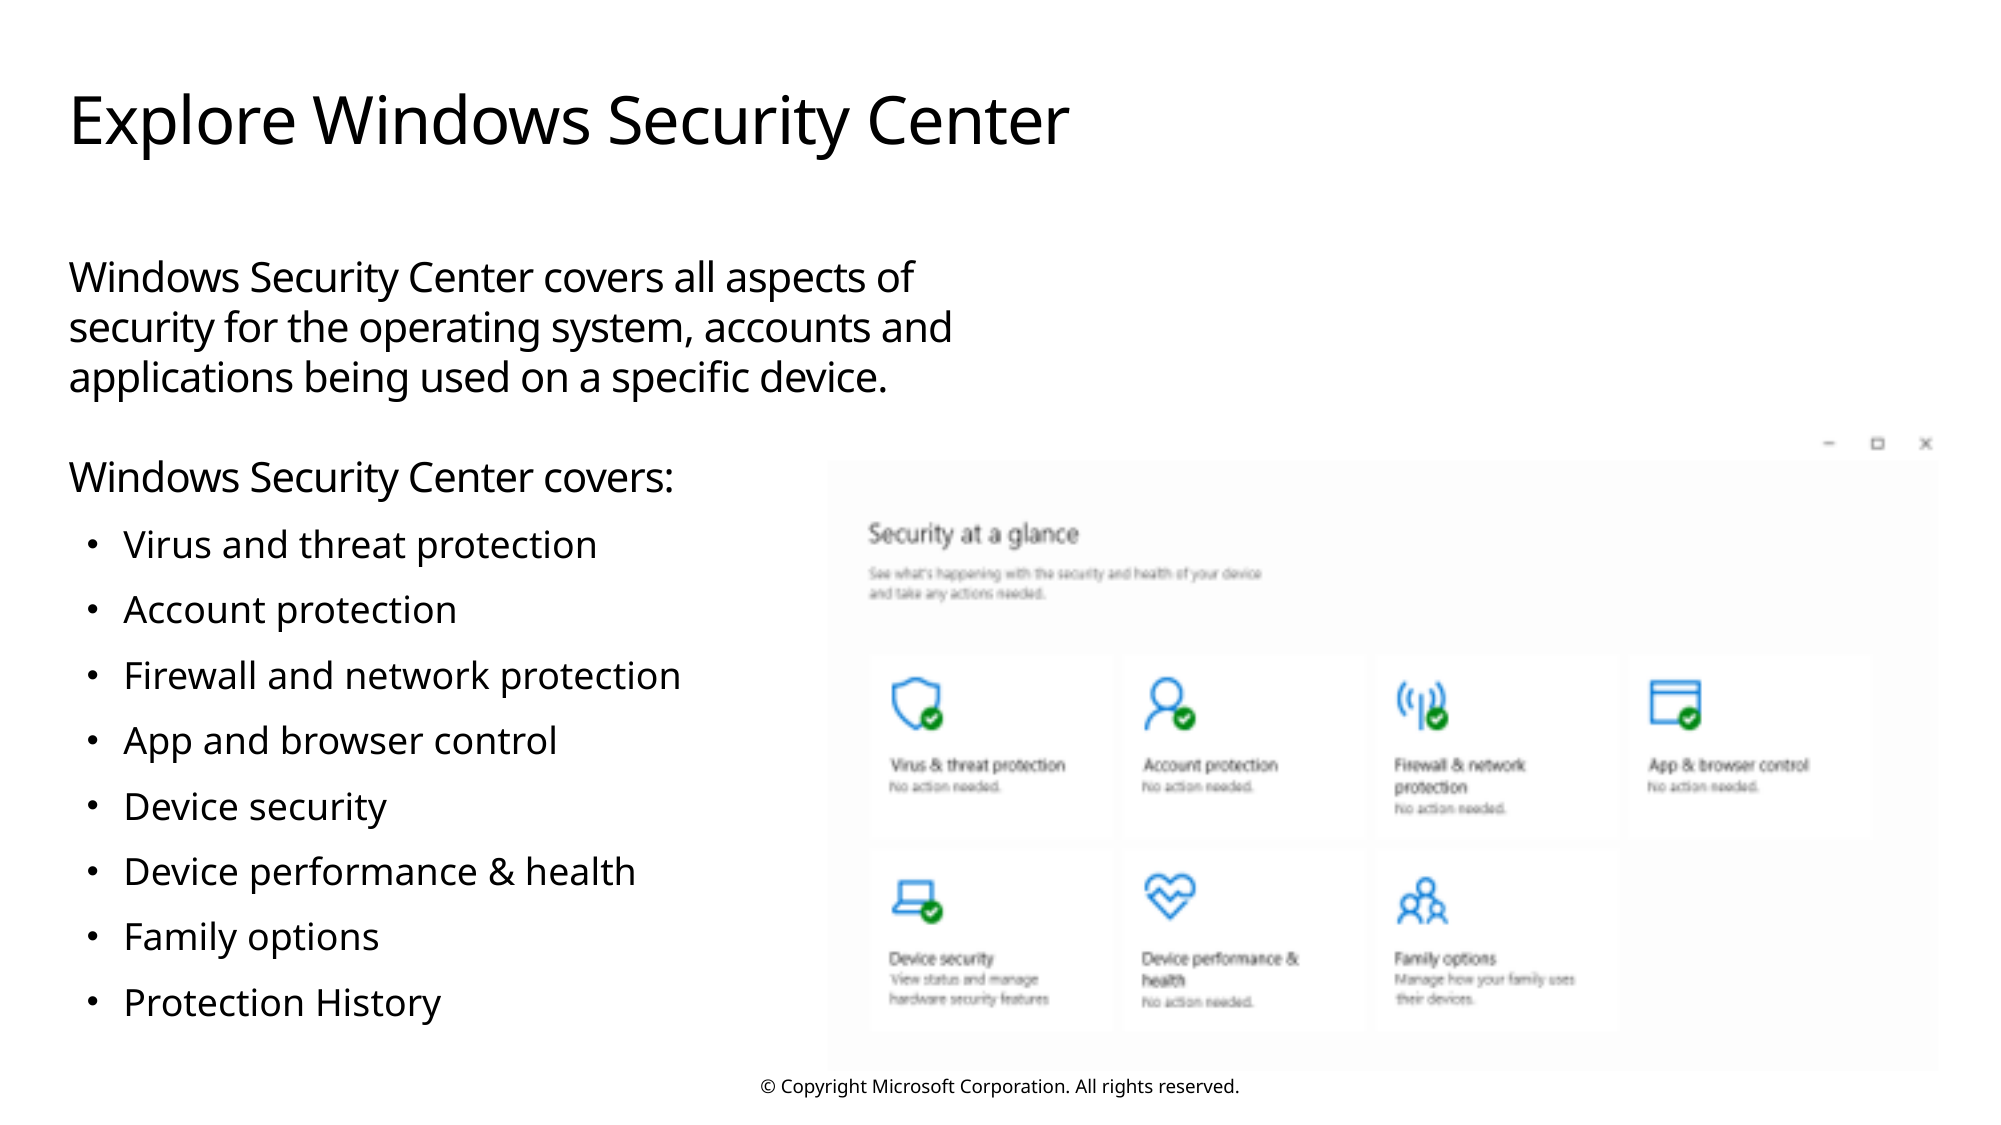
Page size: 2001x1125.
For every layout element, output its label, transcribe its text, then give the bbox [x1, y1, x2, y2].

title Explore Windows Security Center [68, 72, 1930, 184]
list Windows Security Center covers all aspects of security for the operating system, accounts and applications being used on a specific device. Windows Security Center covers: Virus and threat protection Account protection Firewall and network protection App and browser control Device security Device performance & health Family options Protection History [68, 235, 984, 1050]
picture [811, 405, 1953, 1071]
